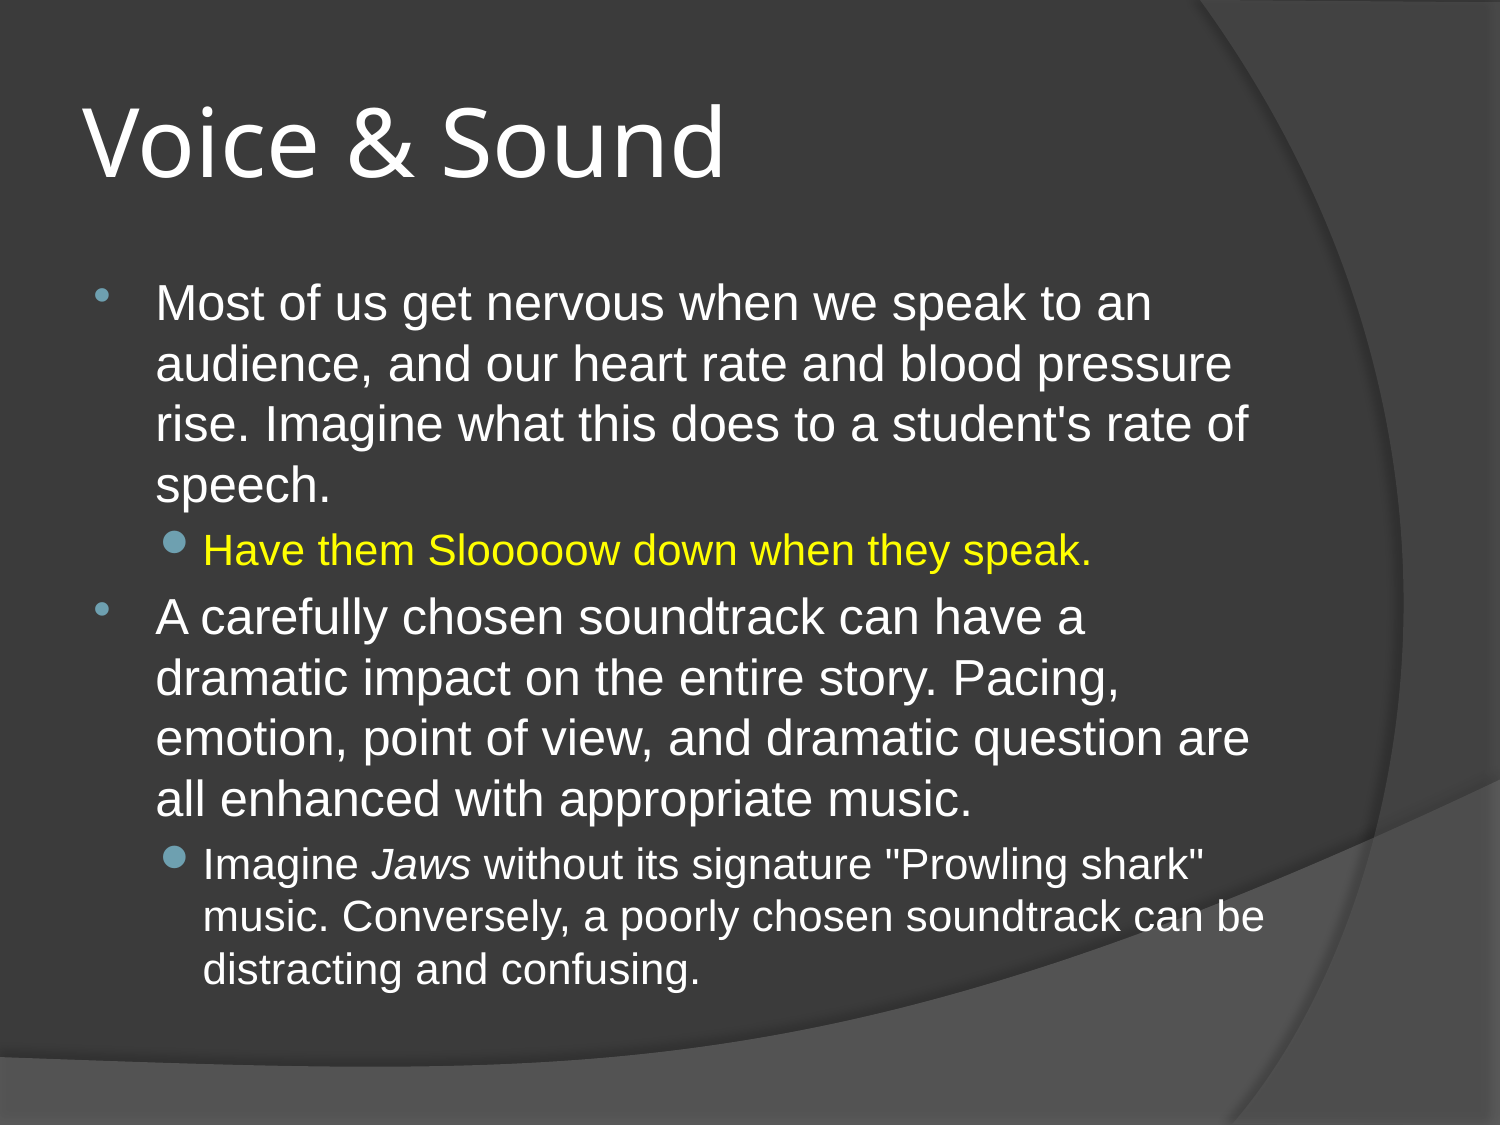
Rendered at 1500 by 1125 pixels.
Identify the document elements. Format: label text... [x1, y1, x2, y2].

title Voice & Sound [75, 45, 1300, 233]
list Most of us get nervous when we speak to an audience, and our heart rate and blood pressure rise. Imagine what this does to a student's rate of speech. Have them Slooooow down when they speak. A carefully chosen soundtrack can have a dramatic impact on the entire story. Pacing, emotion, point of view, and dramatic question are all enhanced with appropriate music. Imagine Jaws without its signature "Prowling shark" music. Conversely, a poorly chosen soundtrack can be distracting and confusing. [75, 262, 1300, 1005]
